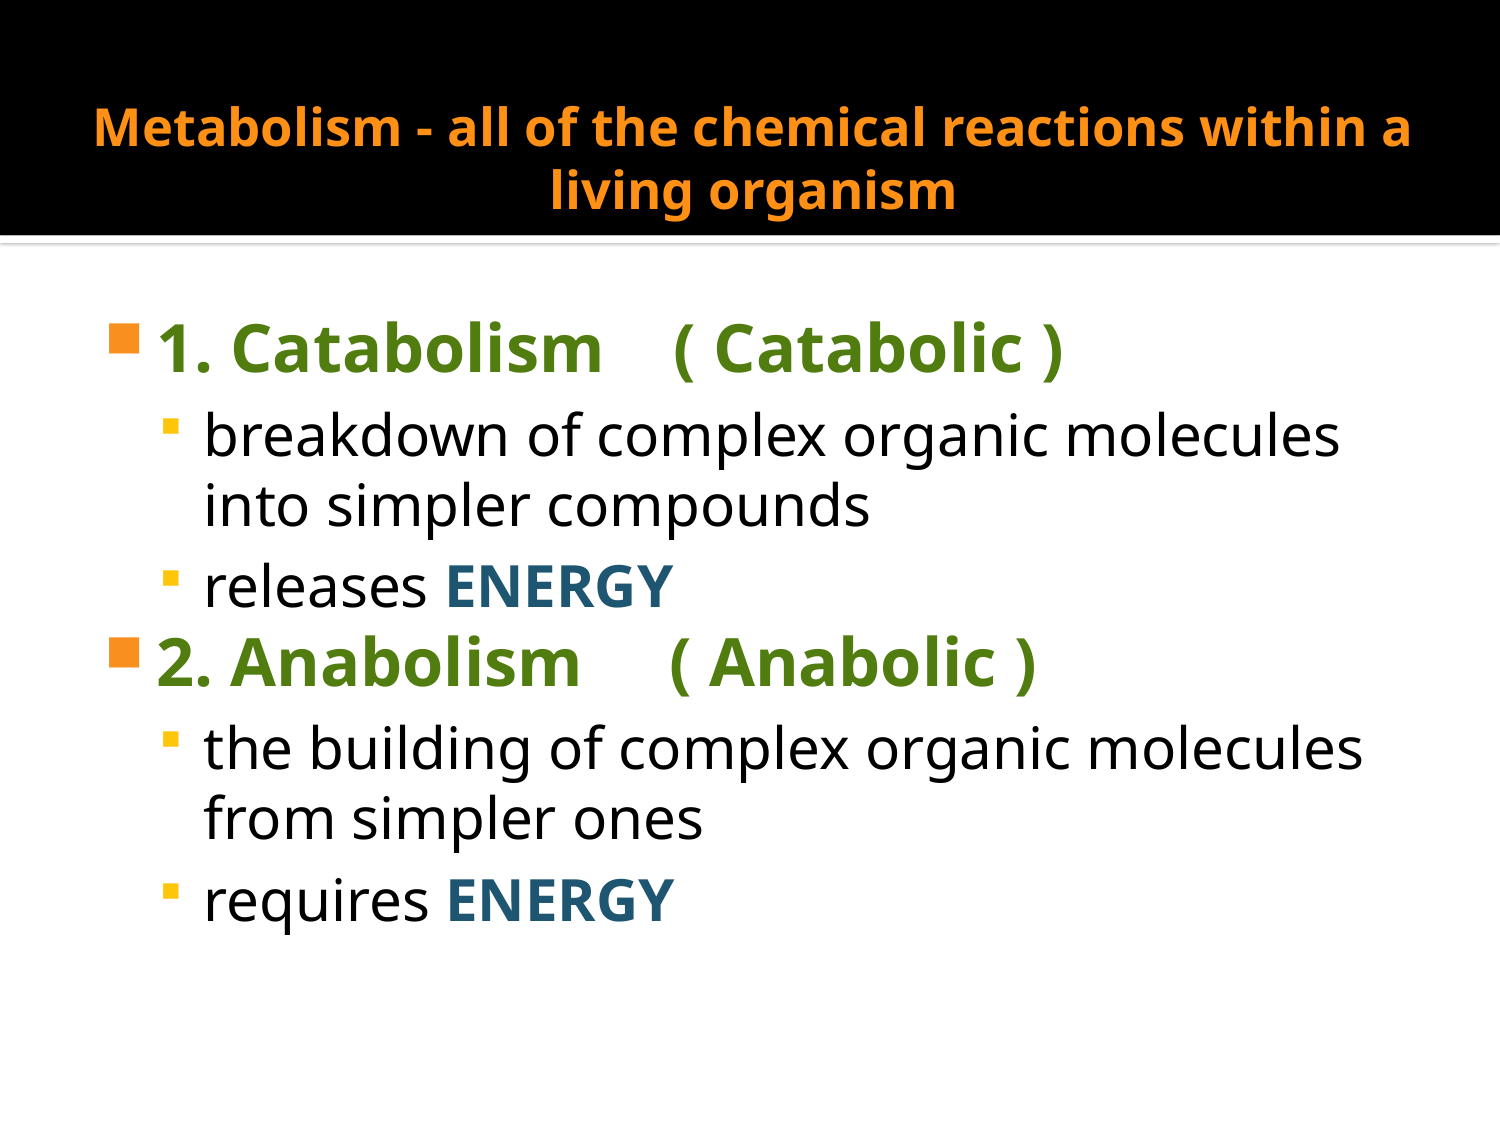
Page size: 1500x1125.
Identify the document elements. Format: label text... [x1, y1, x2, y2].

title Metabolism - all of the chemical reactions within a living organism [75, 85, 1425, 291]
list 1. Catabolism ( Catabolic ) breakdown of complex organic molecules into simpler compounds releases ENERGY 2. Anabolism ( Anabolic ) the building of complex organic molecules from simpler ones requires ENERGY [75, 291, 1425, 1050]
